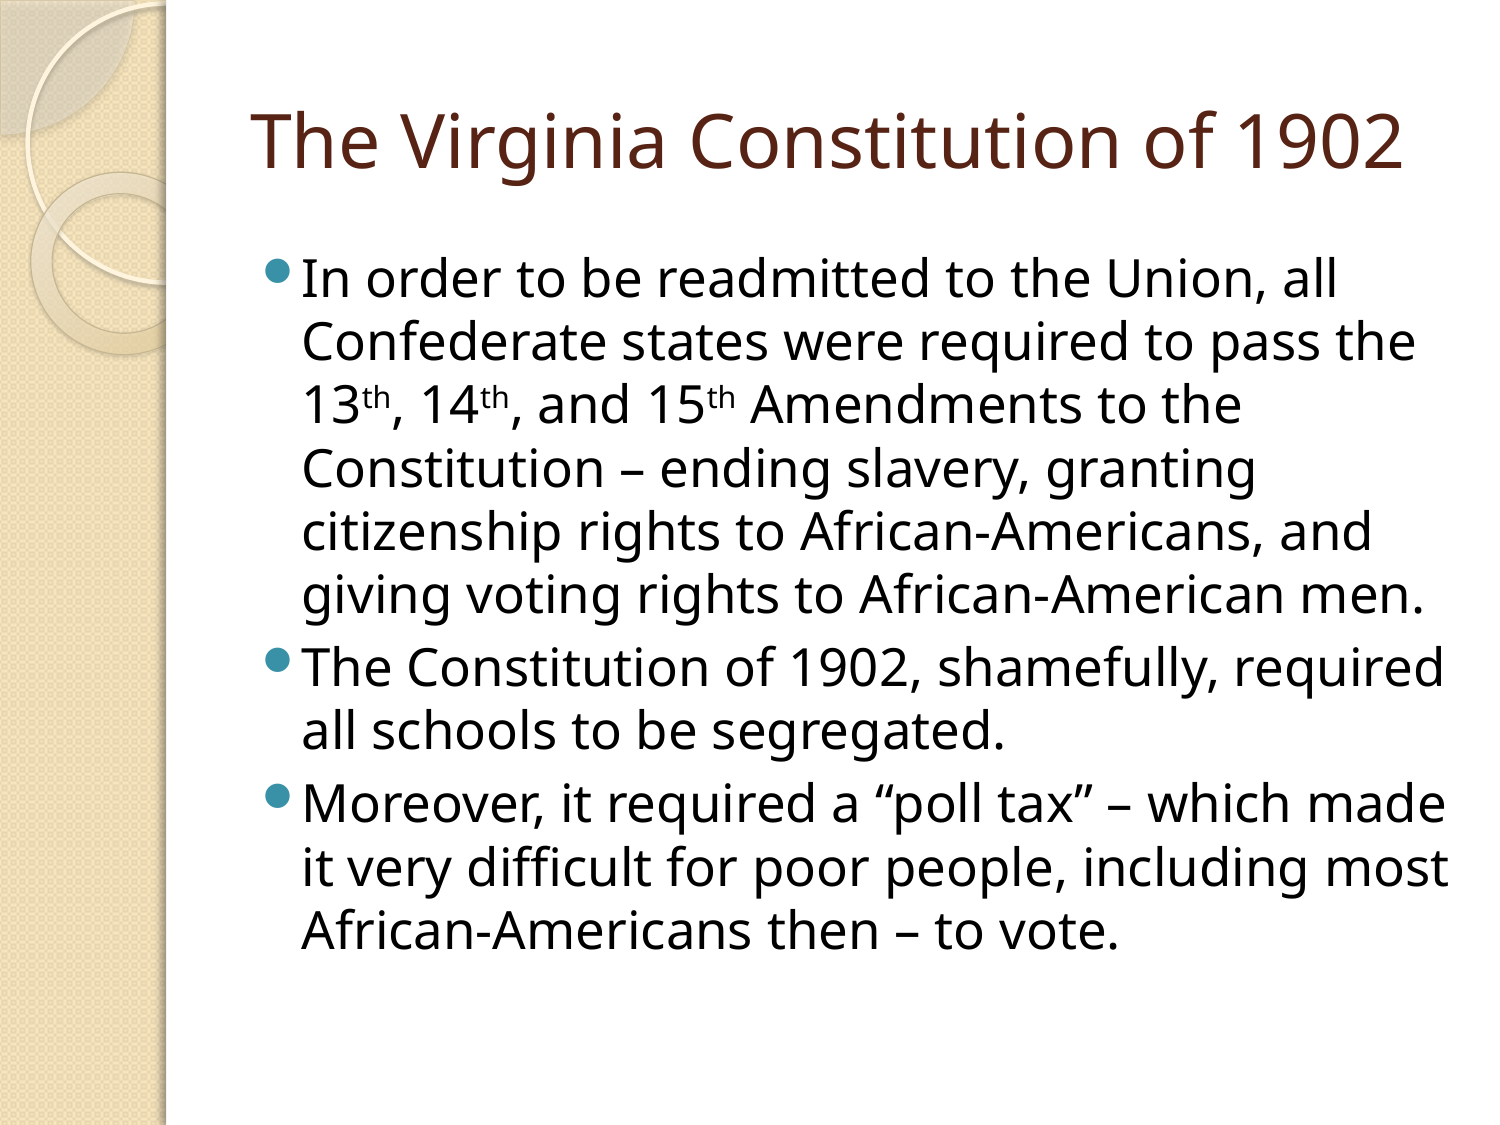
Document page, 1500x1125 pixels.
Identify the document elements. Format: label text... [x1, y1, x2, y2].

title The Virginia Constitution of 1902 [235, 45, 1466, 233]
list In order to be readmitted to the Union, all Confederate states were required to pass the 13th, 14th, and 15th Amendments to the Constitution – ending slavery, granting citizenship rights to African-Americans, and giving voting rights to African-American men. The Constitution of 1902, shamefully, required all schools to be segregated. Moreover, it required a “poll tax” – which made it very difficult for poor people, including most African-Americans then – to vote. [235, 237, 1466, 1025]
